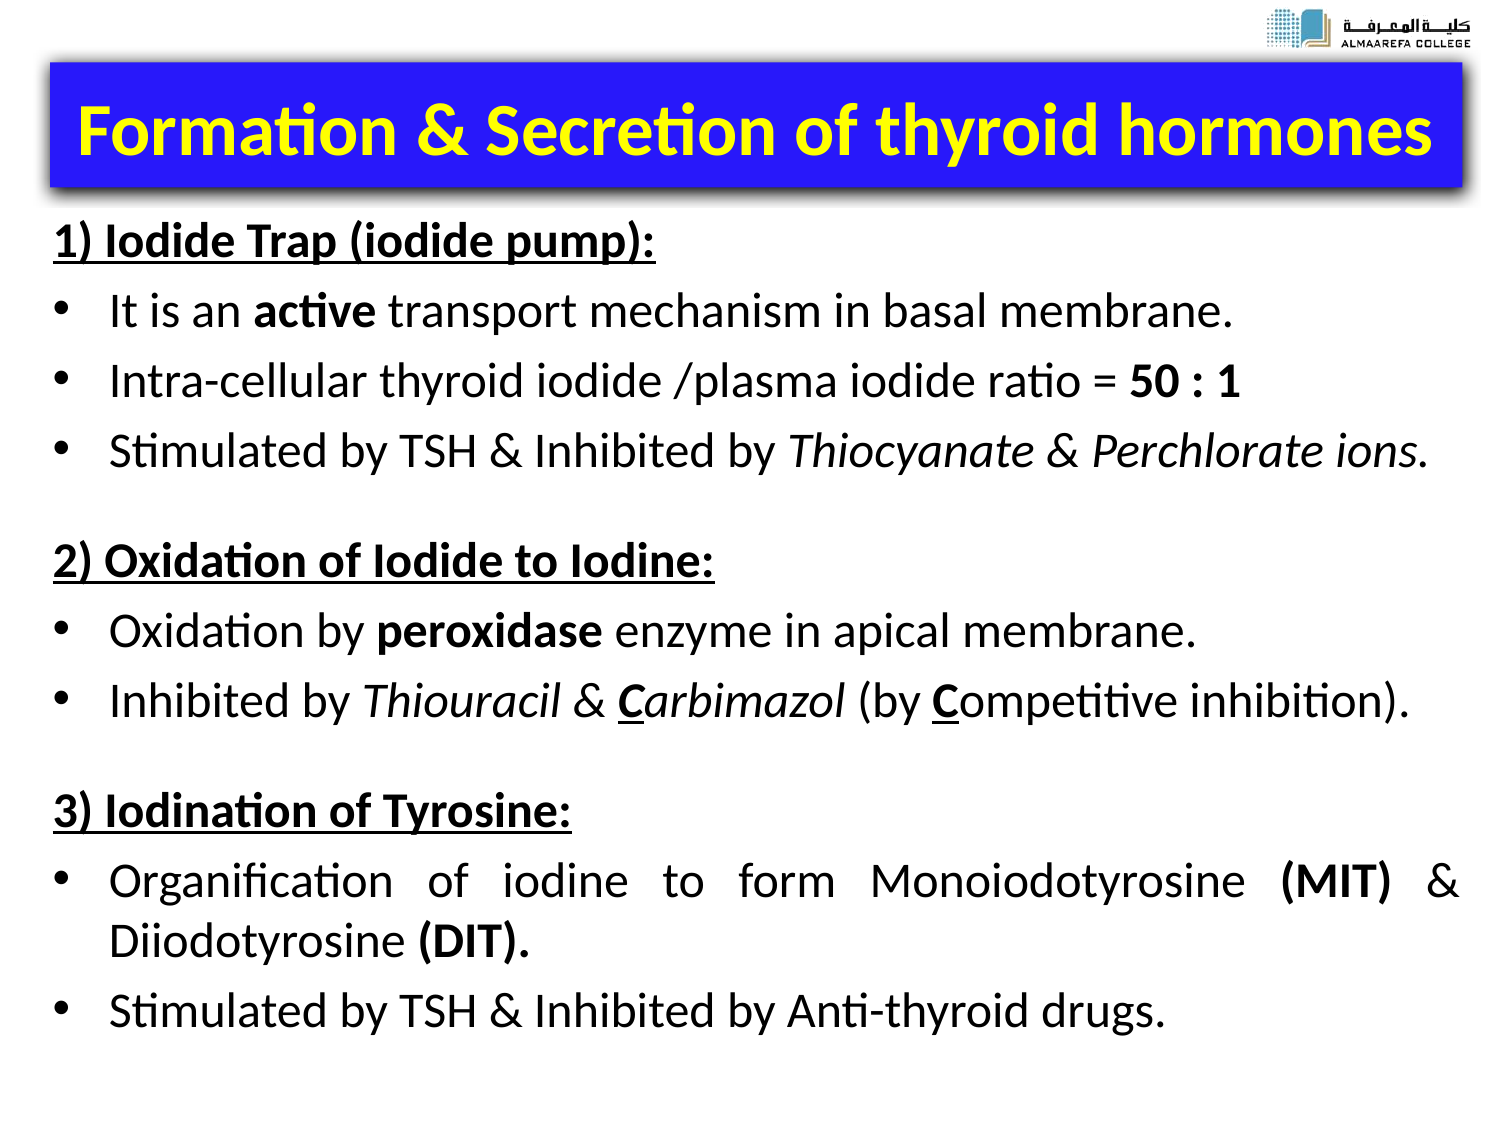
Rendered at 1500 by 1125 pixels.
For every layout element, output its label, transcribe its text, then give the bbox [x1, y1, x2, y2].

picture [1262, 0, 1475, 65]
list 1) Iodide Trap (iodide pump): It is an active transport mechanism in basal membrane. Intra-cellular thyroid iodide /plasma iodide ratio = 50 : 1 Stimulated by TSH & Inhibited by Thiocyanate & Perchlorate ions. 2) Oxidation of Iodide to Iodine: Oxidation by peroxidase enzyme in apical membrane. Inhibited by Thiouracil & Carbimazol (by Competitive inhibition). 3) Iodination of Tyrosine: Organification of iodine to form Monoiodotyrosine (MIT) & Diiodotyrosine (DIT). Stimulated by TSH & Inhibited by Anti-thyroid drugs. [37, 200, 1475, 1088]
title Formation & Secretion of thyroid hormones [50, 62, 1463, 188]
